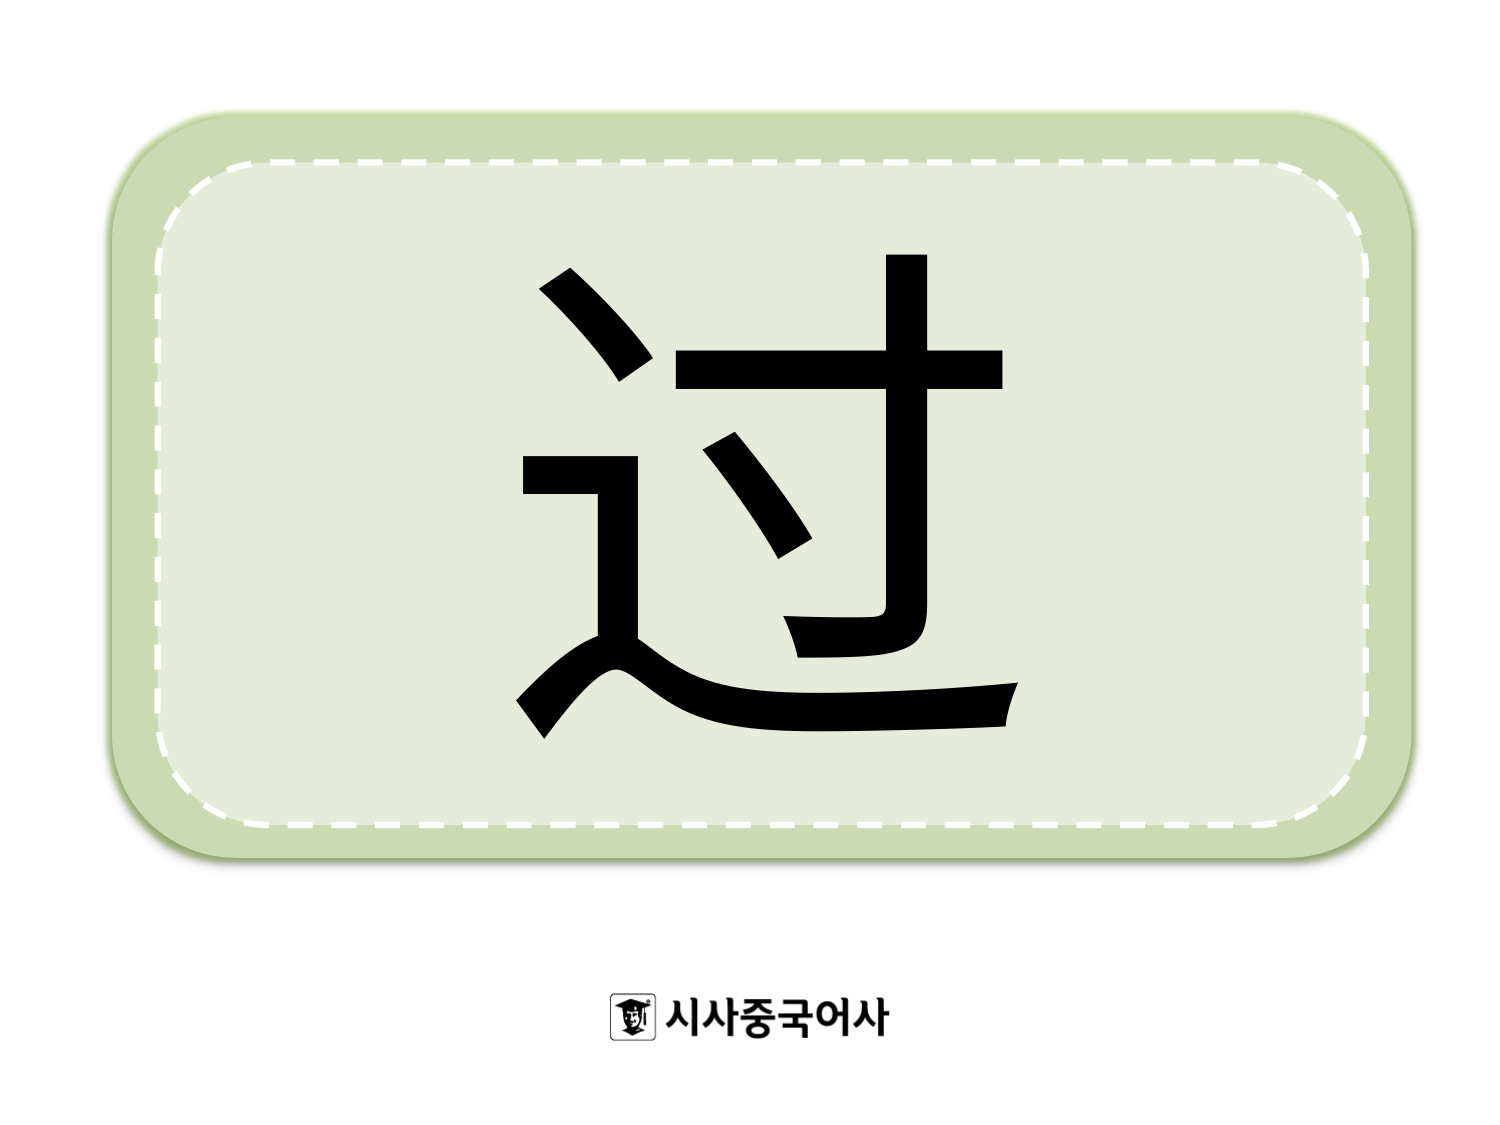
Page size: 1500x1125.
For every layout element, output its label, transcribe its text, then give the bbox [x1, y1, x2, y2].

text_box 过 [162, 160, 1371, 824]
picture [602, 987, 898, 1047]
